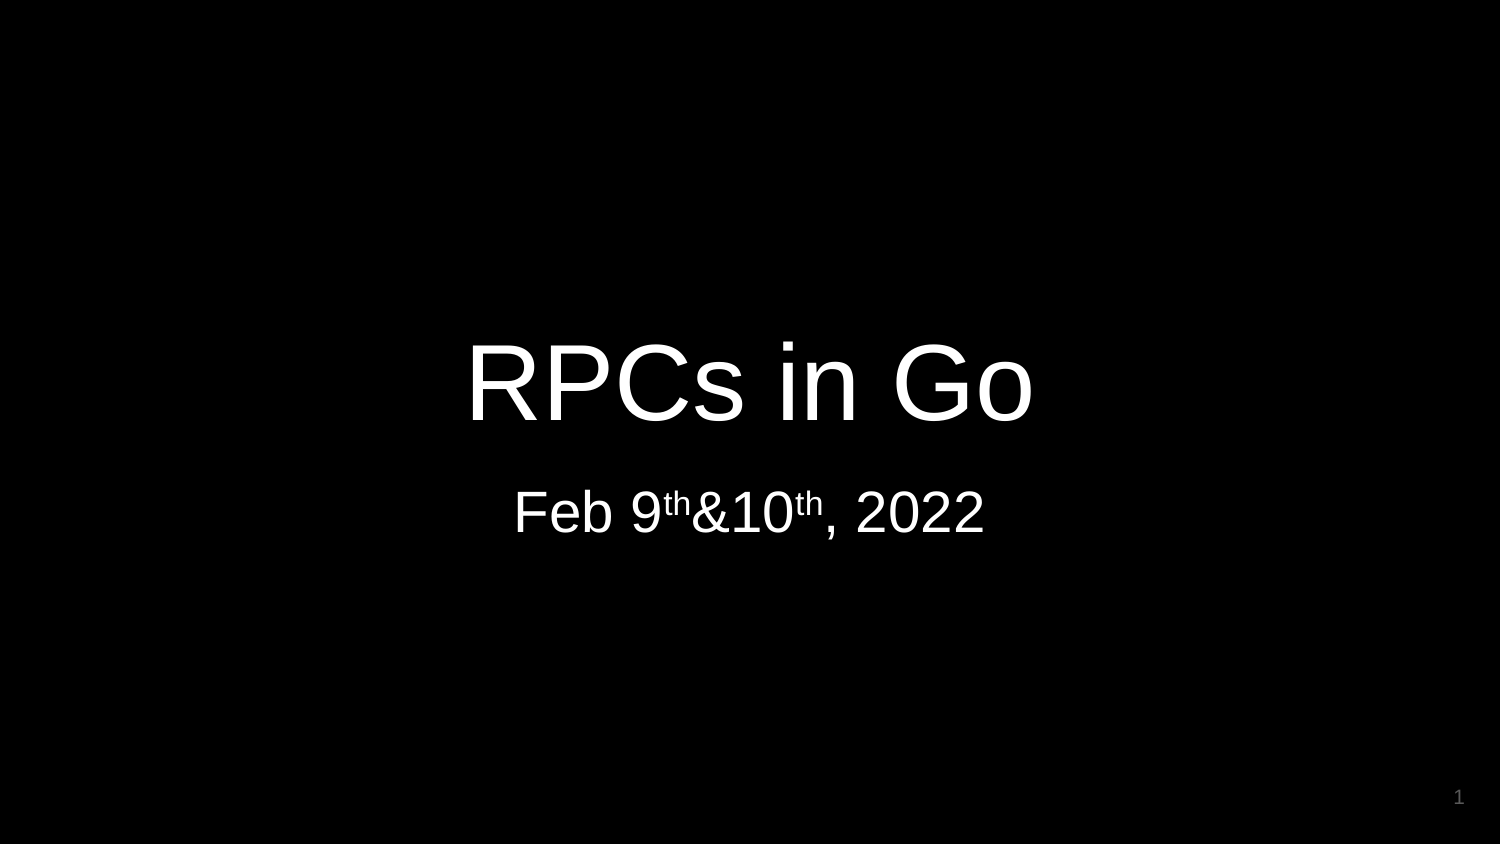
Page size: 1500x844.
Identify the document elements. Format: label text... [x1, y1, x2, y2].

title RPCs in Go [51, 122, 1449, 459]
subtitle Feb 9th&10th, 2022 [51, 464, 1449, 595]
slide_number 1 [1389, 764, 1480, 830]
